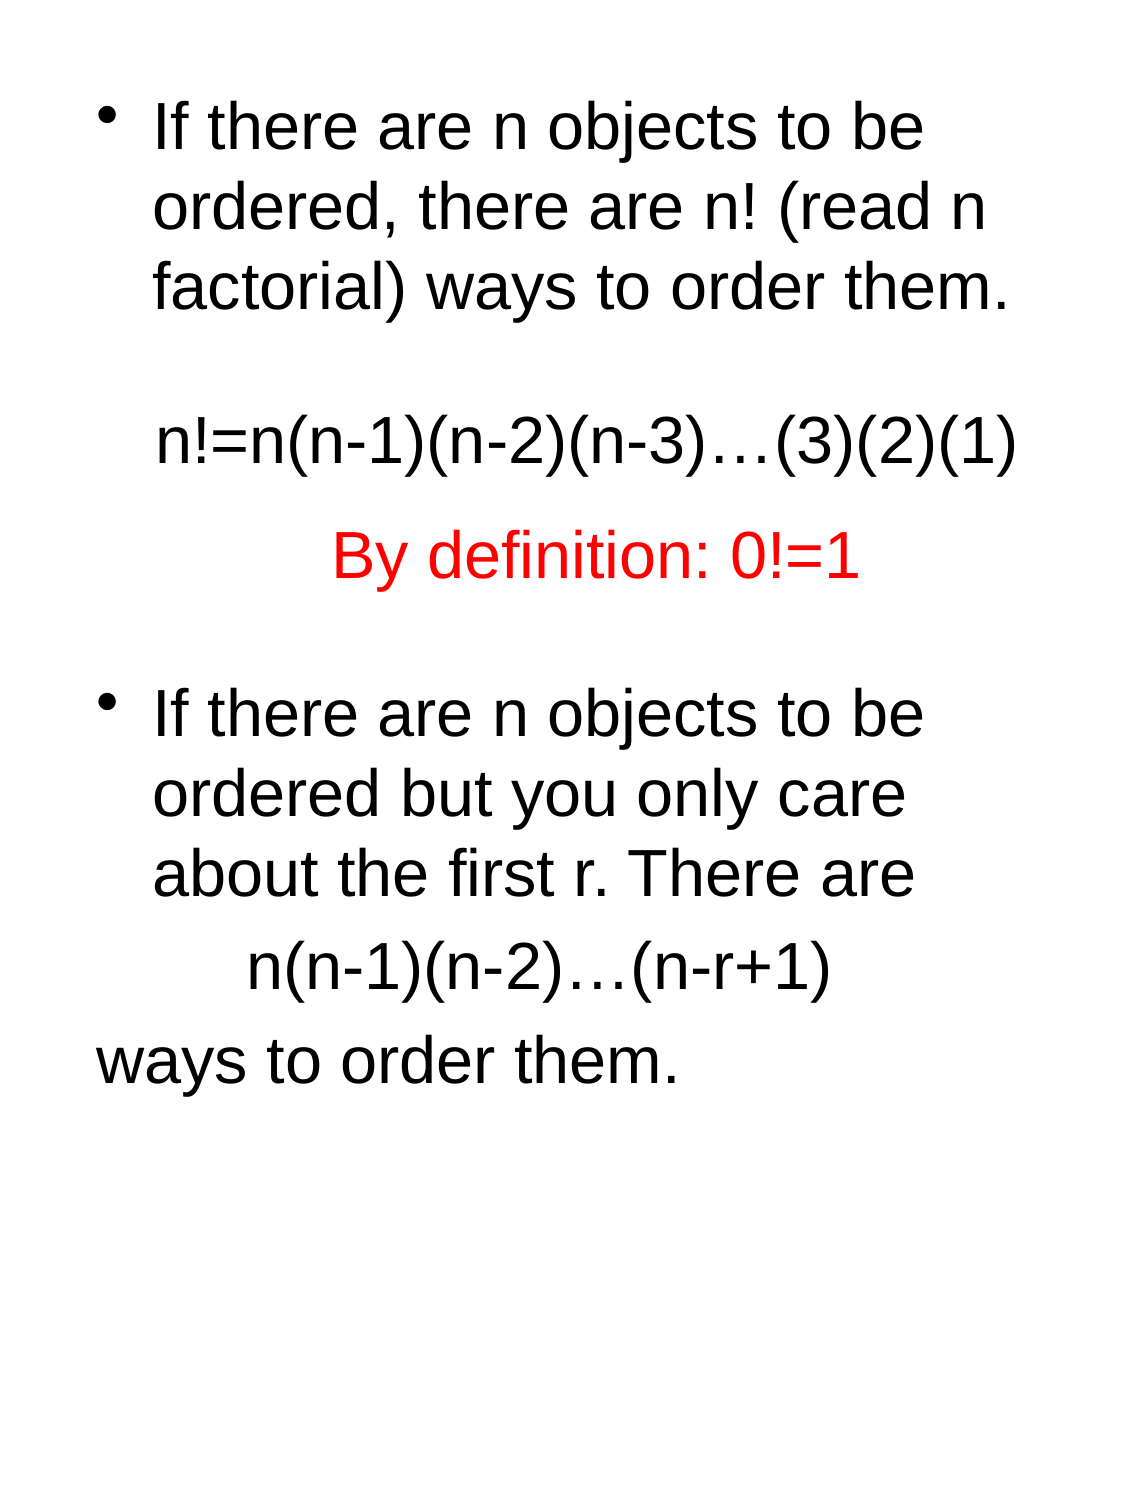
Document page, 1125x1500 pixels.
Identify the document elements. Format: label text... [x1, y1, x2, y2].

text_box If there are n objects to be ordered but you only care about the first r. There are n(n-1)(n-2)…(n-r+1) ways to order them. [81, 662, 1094, 1175]
list If there are n objects to be ordered, there are n! (read n factorial) ways to order them. [81, 75, 1094, 375]
text_box By definition: 0!=1 [81, 504, 1094, 617]
text_box n!=n(n-1)(n-2)(n-3)…(3)(2)(1) [81, 389, 1094, 502]
